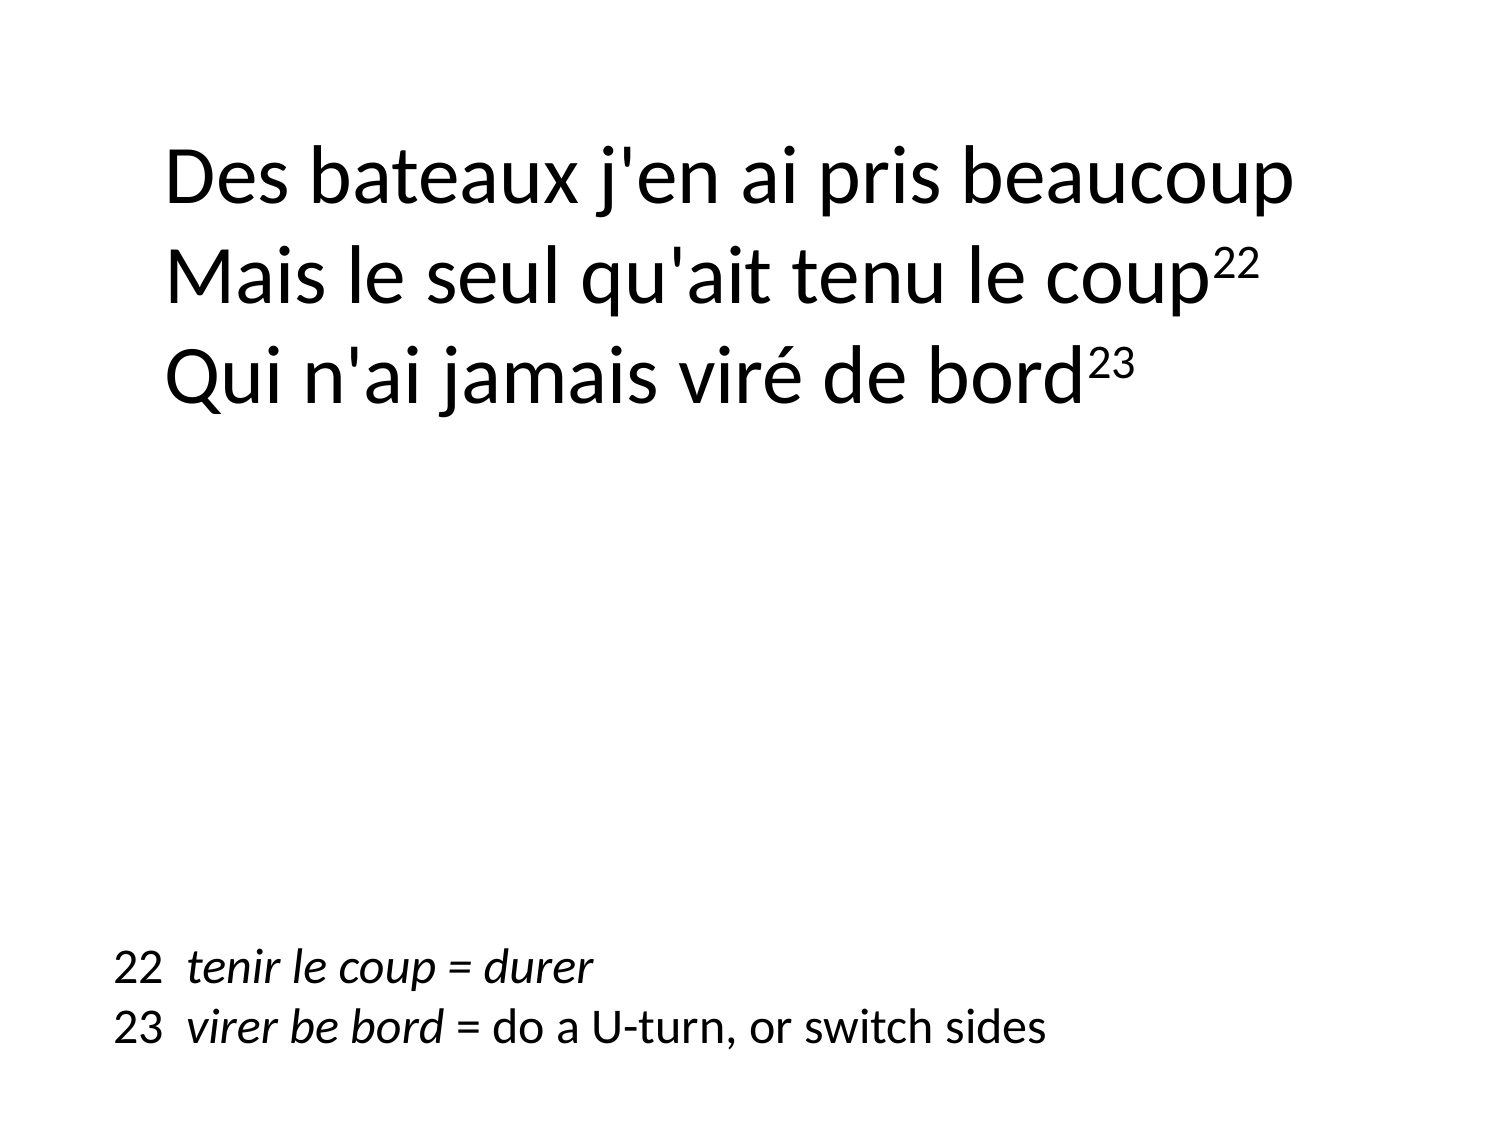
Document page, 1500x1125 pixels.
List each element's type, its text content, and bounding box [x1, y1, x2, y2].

text_box 22 tenir le coup = durer 23 virer be bord = do a U-turn, or switch sides [98, 926, 1175, 1061]
text_box Des bateaux j'en ai pris beaucoup Mais le seul qu'ait tenu le coup22 Qui n'ai jamais viré de bord23 [150, 112, 1500, 528]
